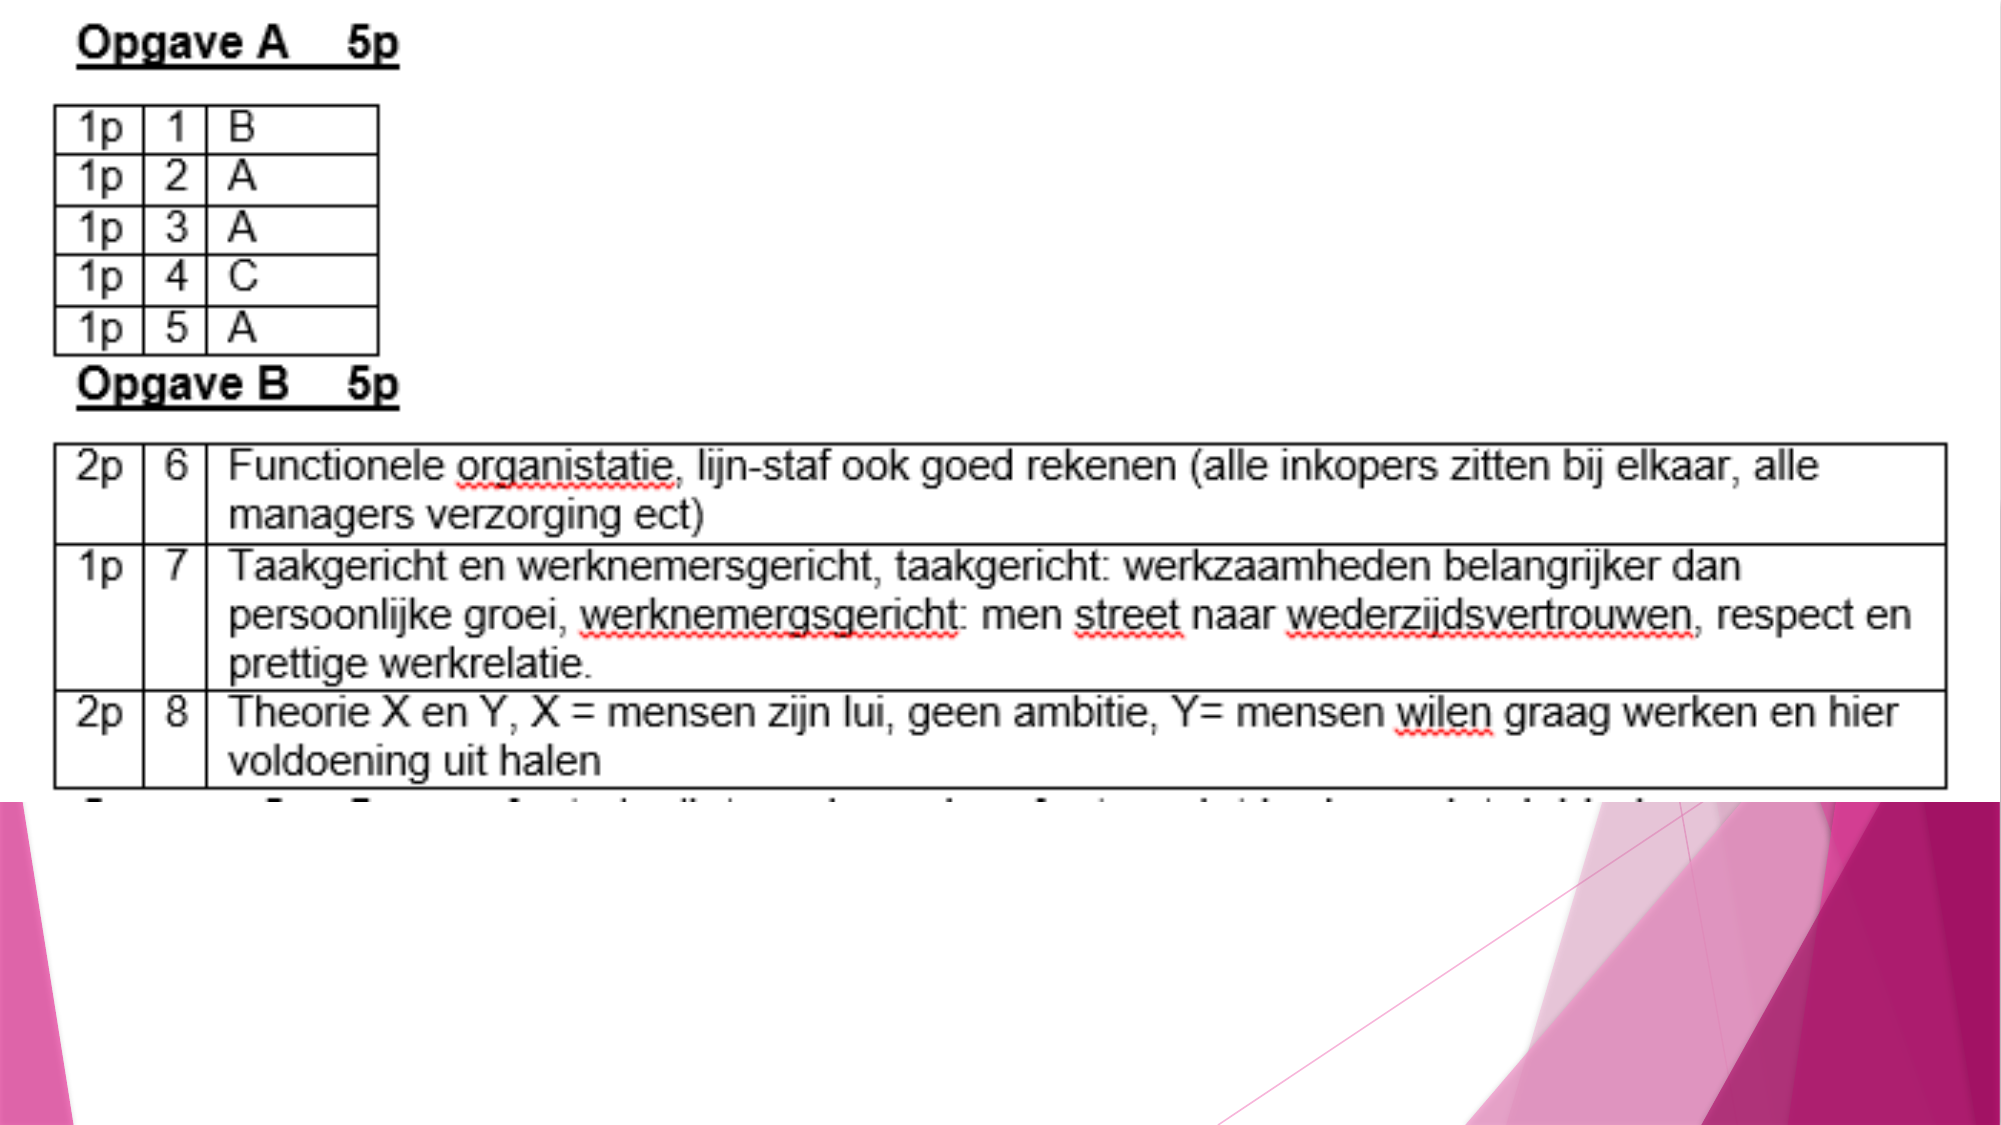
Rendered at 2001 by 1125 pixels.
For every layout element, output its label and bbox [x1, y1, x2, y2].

picture [0, 0, 2000, 802]
